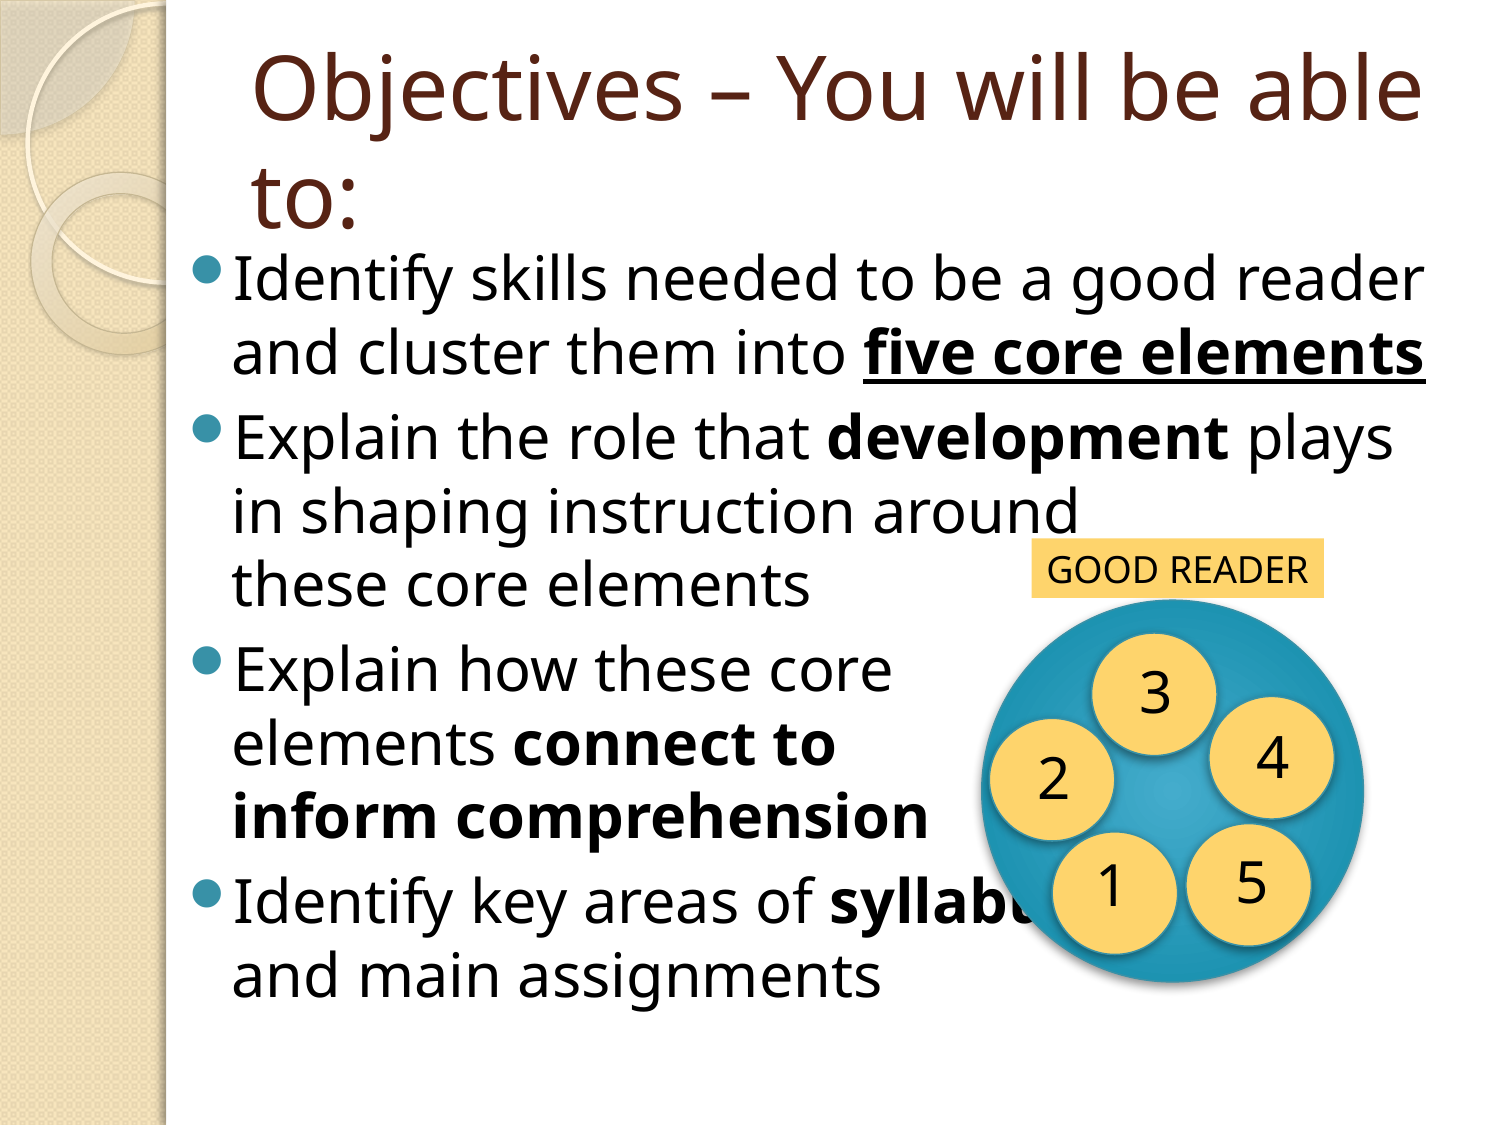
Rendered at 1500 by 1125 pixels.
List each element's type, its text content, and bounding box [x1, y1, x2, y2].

title Objectives – You will be able to: [235, 45, 1466, 233]
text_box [981, 538, 1364, 982]
list Identify skills needed to be a good reader and cluster them into five core elements Explain the role that development plays in shaping instruction around these core elements Explain how these core elements connect to inform comprehension Identify key areas of syllabus and main assignments [161, 232, 1444, 1088]
